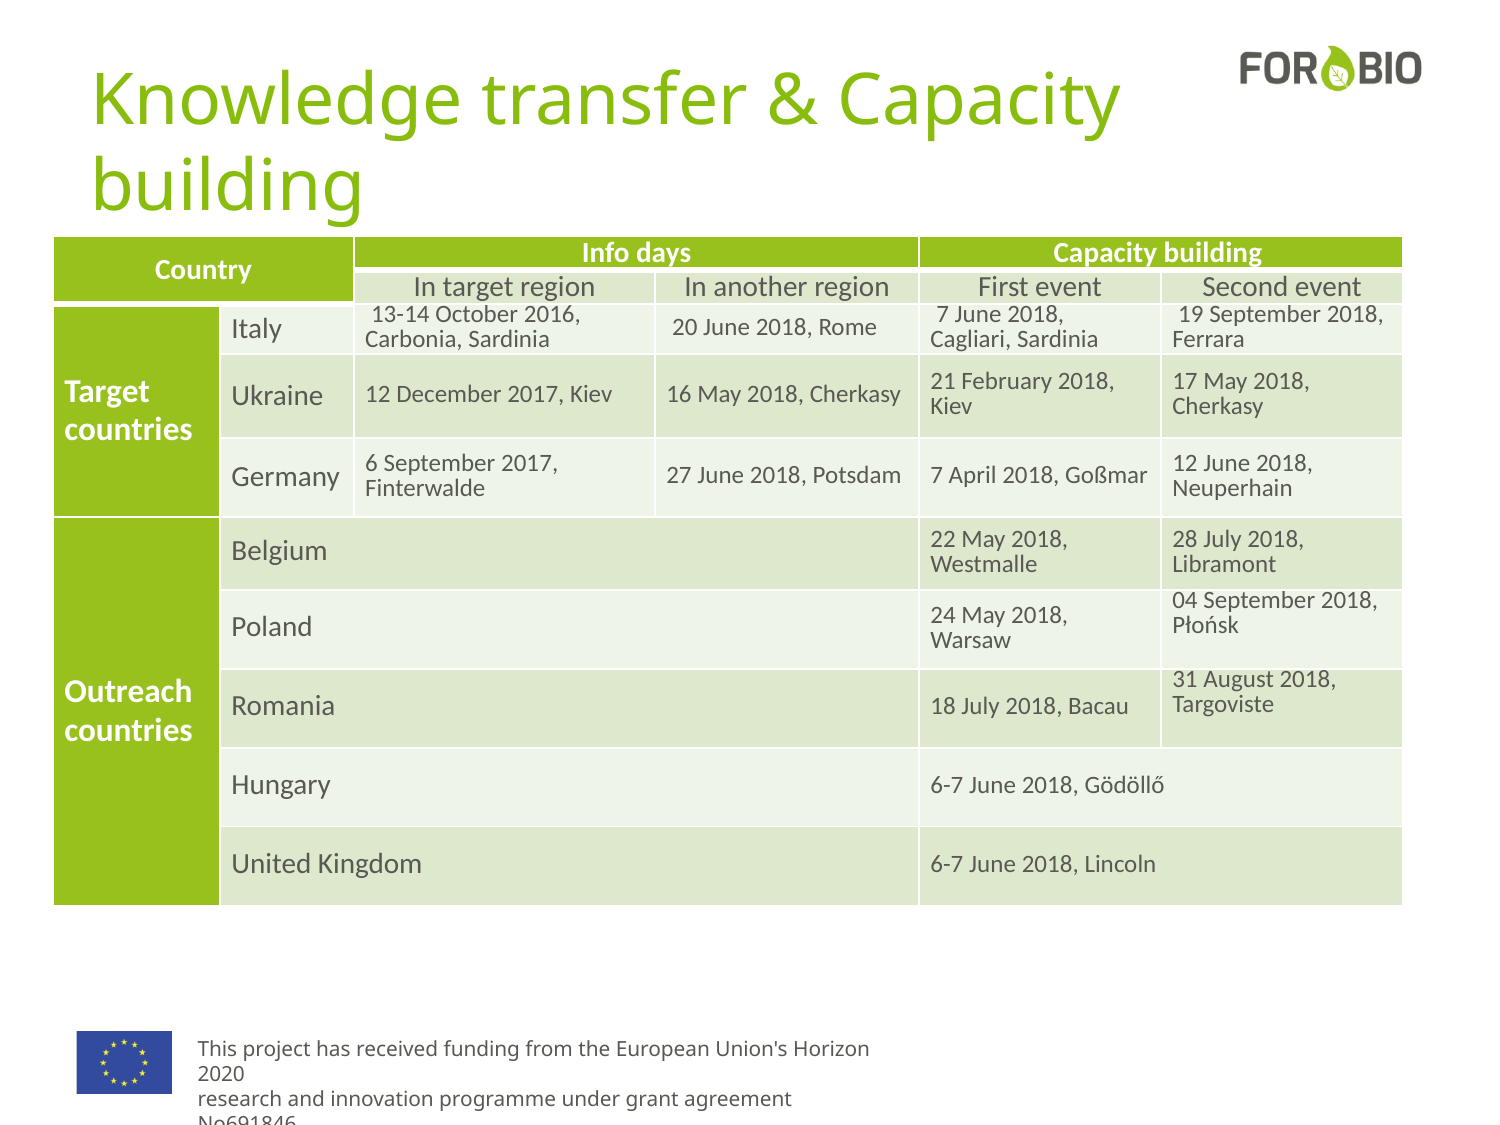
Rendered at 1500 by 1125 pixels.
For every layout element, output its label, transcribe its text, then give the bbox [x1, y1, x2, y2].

table_cell 27 June 2018, Potsdam [656, 439, 918, 516]
table_cell United Kingdom [221, 827, 918, 905]
table_cell 7 April 2018, Goßmar [920, 439, 1160, 516]
table_cell 24 May 2018, Warsaw [920, 591, 1160, 668]
table_cell In target region [355, 273, 654, 303]
table_header Country [54, 237, 353, 301]
table_cell First event [920, 273, 1160, 303]
table_cell Poland [221, 591, 918, 668]
table_cell Italy [221, 307, 353, 353]
table_cell 19 September 2018, Ferrara [1162, 305, 1402, 353]
table_cell Belgium [221, 518, 918, 589]
table_cell 12 June 2018, Neuperhain [1162, 439, 1402, 516]
table_cell In another region [656, 273, 918, 303]
table_cell 21 February 2018, Kiev [920, 355, 1160, 437]
table_cell 6 September 2017, Finterwalde [355, 439, 654, 516]
table_cell 7 June 2018, Cagliari, Sardinia [920, 305, 1160, 353]
table_cell Hungary [221, 749, 918, 826]
table_cell Target countries [54, 307, 219, 516]
table_cell 20 June 2018, Rome [656, 305, 918, 353]
table_cell 17 May 2018, Cherkasy [1162, 355, 1402, 437]
table_cell 16 May 2018, Cherkasy [656, 355, 918, 437]
table_cell 6-7 June 2018, Gödöllő [920, 749, 1402, 826]
table_cell Second event [1162, 273, 1402, 303]
picture [76, 1031, 172, 1094]
table_cell 04 September 2018, Płońsk [1162, 591, 1402, 668]
table_cell Outreach countries [54, 518, 219, 905]
table_header Capacity building [920, 237, 1402, 267]
table_cell 28 July 2018, Libramont [1162, 518, 1402, 589]
table_cell Ukraine [221, 355, 353, 437]
table_cell 6-7 June 2018, Lincoln [920, 827, 1402, 905]
table_cell 31 August 2018, Targoviste [1162, 670, 1402, 747]
table_cell Romania [221, 670, 918, 747]
table_cell 13-14 October 2016, Carbonia, Sardinia [355, 305, 654, 353]
table_header Info days [355, 237, 918, 267]
table_cell 12 December 2017, Kiev [355, 355, 654, 437]
picture [1187, 23, 1473, 114]
title Knowledge transfer & Capacity building [75, 45, 1425, 233]
table_cell 18 July 2018, Bacau [920, 670, 1160, 747]
table_cell Germany [221, 439, 353, 516]
table_cell 22 May 2018, Westmalle [920, 518, 1160, 589]
